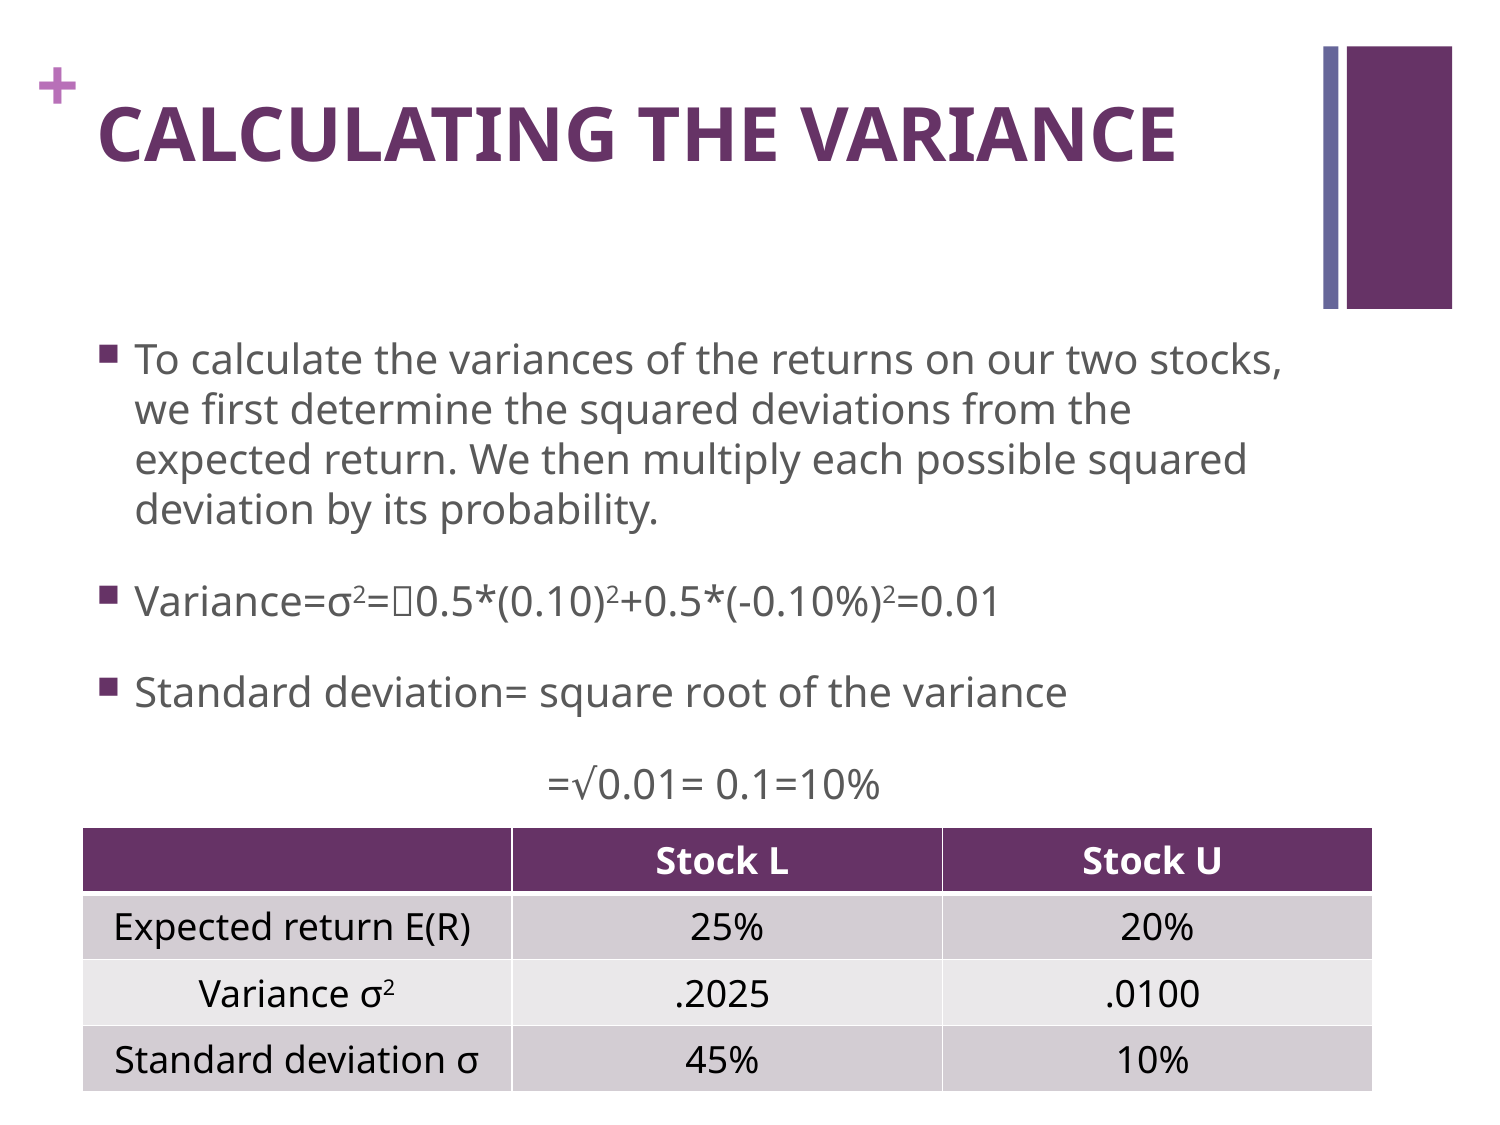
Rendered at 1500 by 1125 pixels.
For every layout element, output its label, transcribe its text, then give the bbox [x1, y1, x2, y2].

table_cell Expected return E(R) [83, 896, 511, 959]
table_cell 25% [513, 896, 942, 959]
table_header [83, 828, 511, 891]
table_cell Variance σ2 [83, 960, 511, 1025]
table_header Stock U [943, 828, 1372, 891]
table_cell Standard deviation σ [83, 1026, 511, 1091]
table_cell .2025 [513, 960, 942, 1025]
title CALCULATING THE VARIANCE [81, 79, 1322, 263]
table_cell 20% [943, 896, 1372, 959]
table_cell .0100 [943, 960, 1372, 1025]
list To calculate the variances of the returns on our two stocks, we first determine the squared deviations from the expected return. We then multiply each possible squared deviation by its probability. Variance=σ2=􏰄0.5*(0.10)2+0.5*(-0.10%)2=0.01 Standard deviation= square root of the variance =√0.01= 0.1=10% [81, 324, 1322, 826]
table_cell 10% [943, 1026, 1372, 1091]
table_header Stock L [513, 828, 942, 891]
table_cell 45% [513, 1026, 942, 1091]
